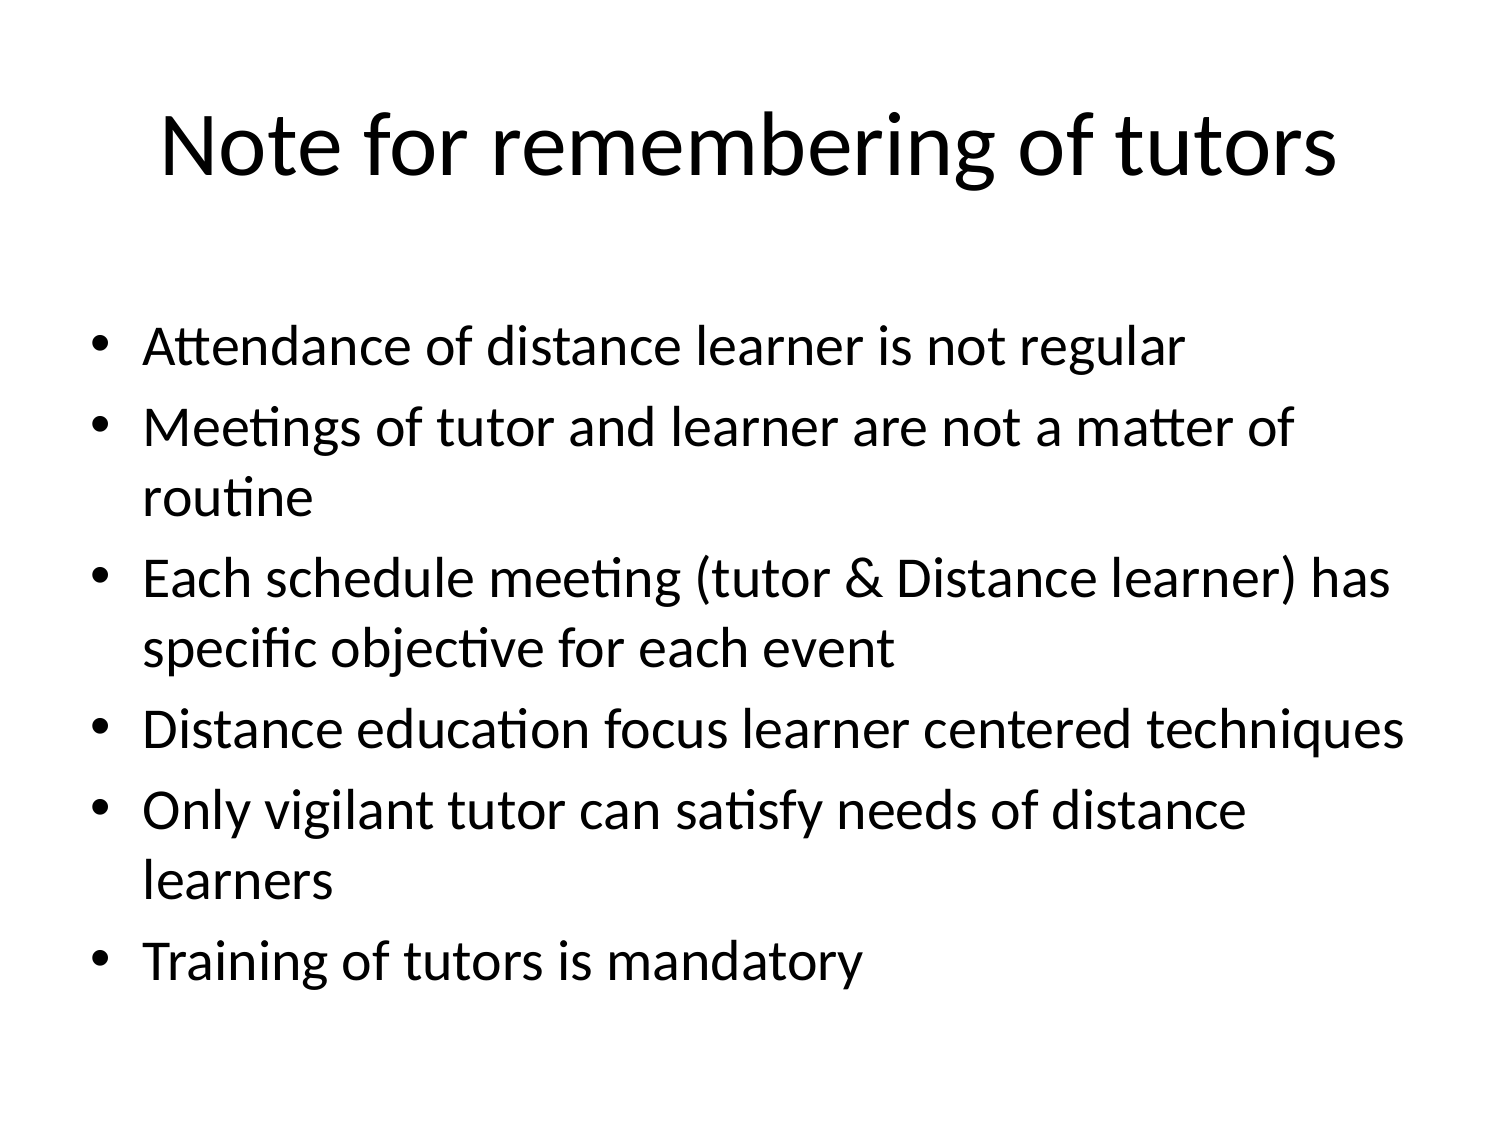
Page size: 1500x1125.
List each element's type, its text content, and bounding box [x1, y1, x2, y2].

list Attendance of distance learner is not regular Meetings of tutor and learner are not a matter of routine Each schedule meeting (tutor & Distance learner) has specific objective for each event Distance education focus learner centered techniques Only vigilant tutor can satisfy needs of distance learners Training of tutors is mandatory [75, 299, 1425, 1043]
title Note for remembering of tutors [75, 45, 1425, 233]
